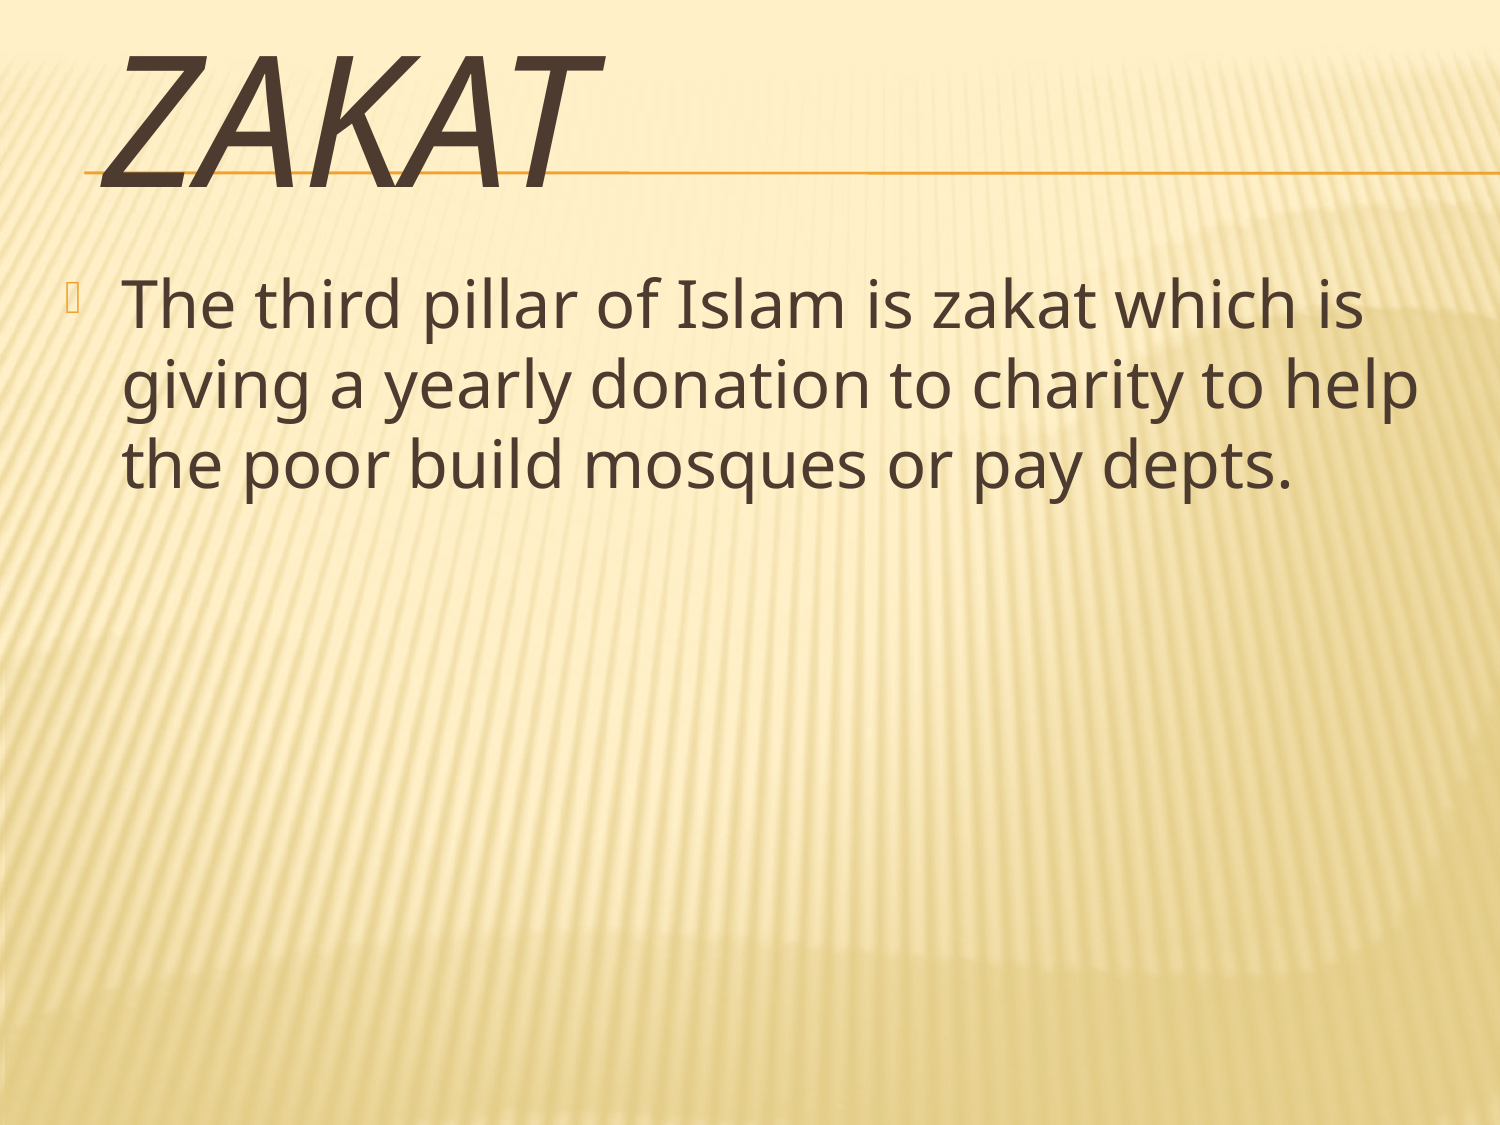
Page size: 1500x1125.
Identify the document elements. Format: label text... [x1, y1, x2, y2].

list The third pillar of Islam is zakat which is giving a yearly donation to charity to help the poor build mosques or pay depts. [50, 254, 1475, 998]
title zakat [87, 0, 919, 254]
